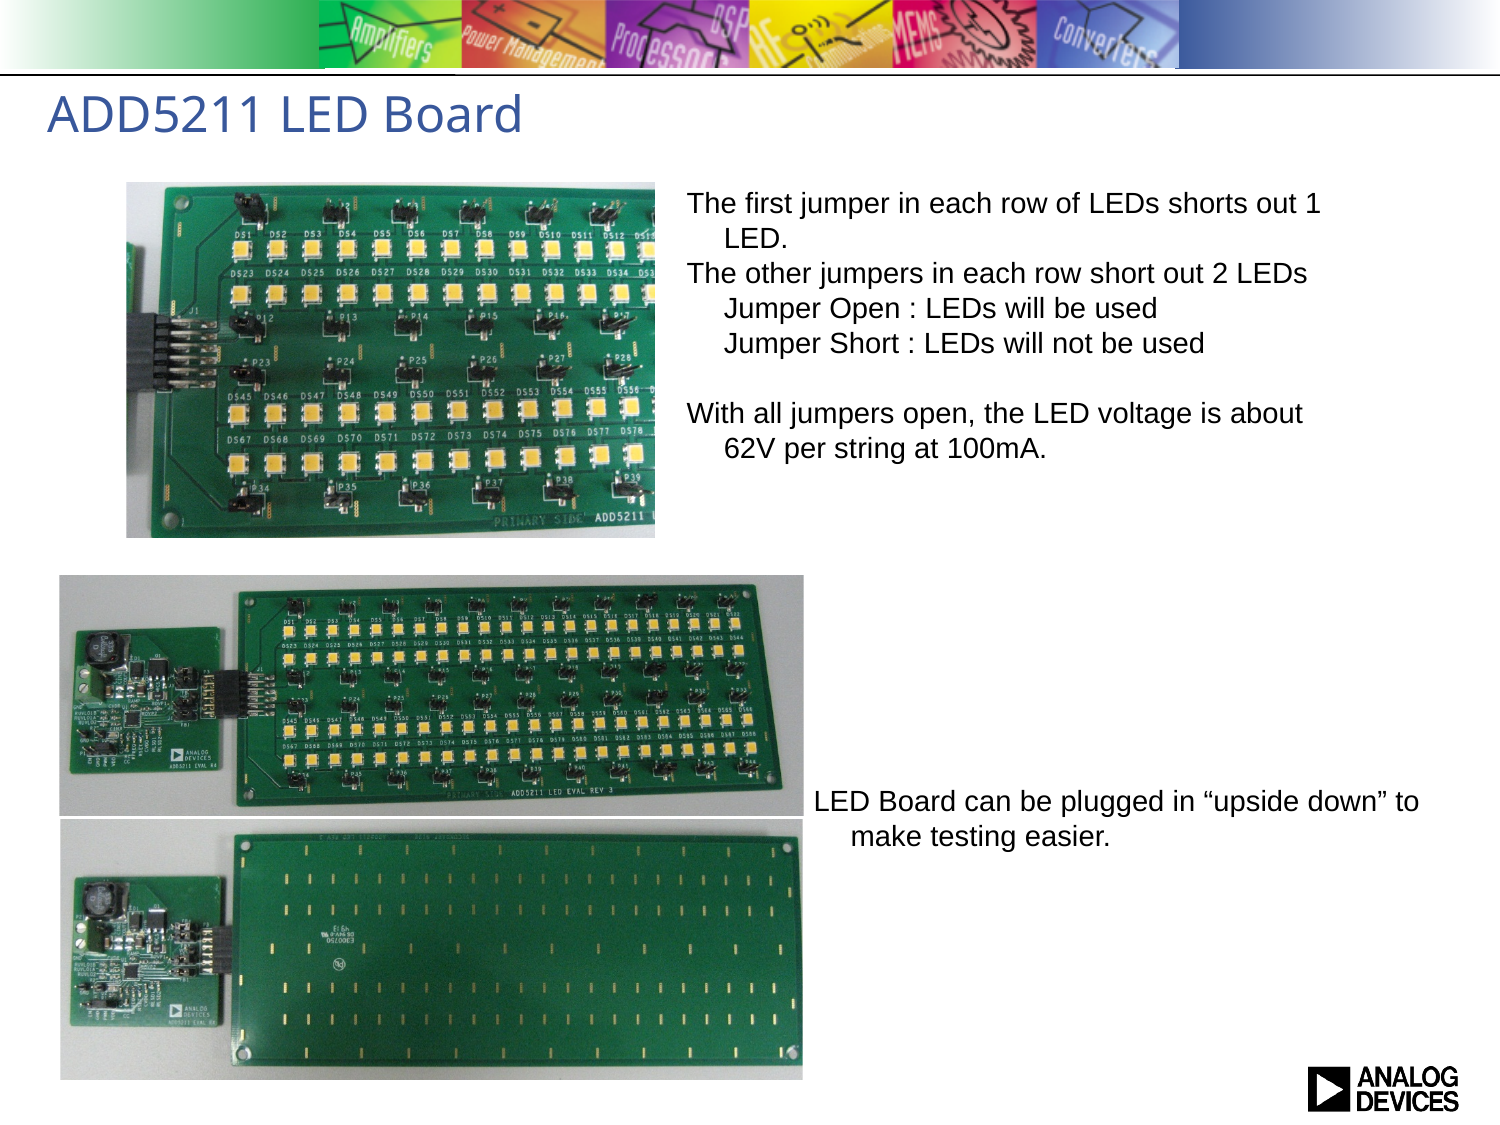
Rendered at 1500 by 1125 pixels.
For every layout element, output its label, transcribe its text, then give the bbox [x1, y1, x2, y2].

text_box The first jumper in each row of LEDs shorts out 1 LED. The other jumpers in each row short out 2 LEDs Jumper Open : LEDs will be used Jumper Short : LEDs will not be used With all jumpers open, the LED voltage is about 62V per string at 100mA. [679, 232, 1339, 480]
text_box LED Board can be plugged in “upside down” to make testing easier. [807, 766, 1466, 867]
picture [59, 575, 804, 816]
text_box ADD5211 LED Board [32, 81, 1443, 232]
picture [126, 182, 656, 538]
picture [1308, 1066, 1459, 1112]
picture [319, 0, 1179, 68]
picture [60, 819, 803, 1080]
